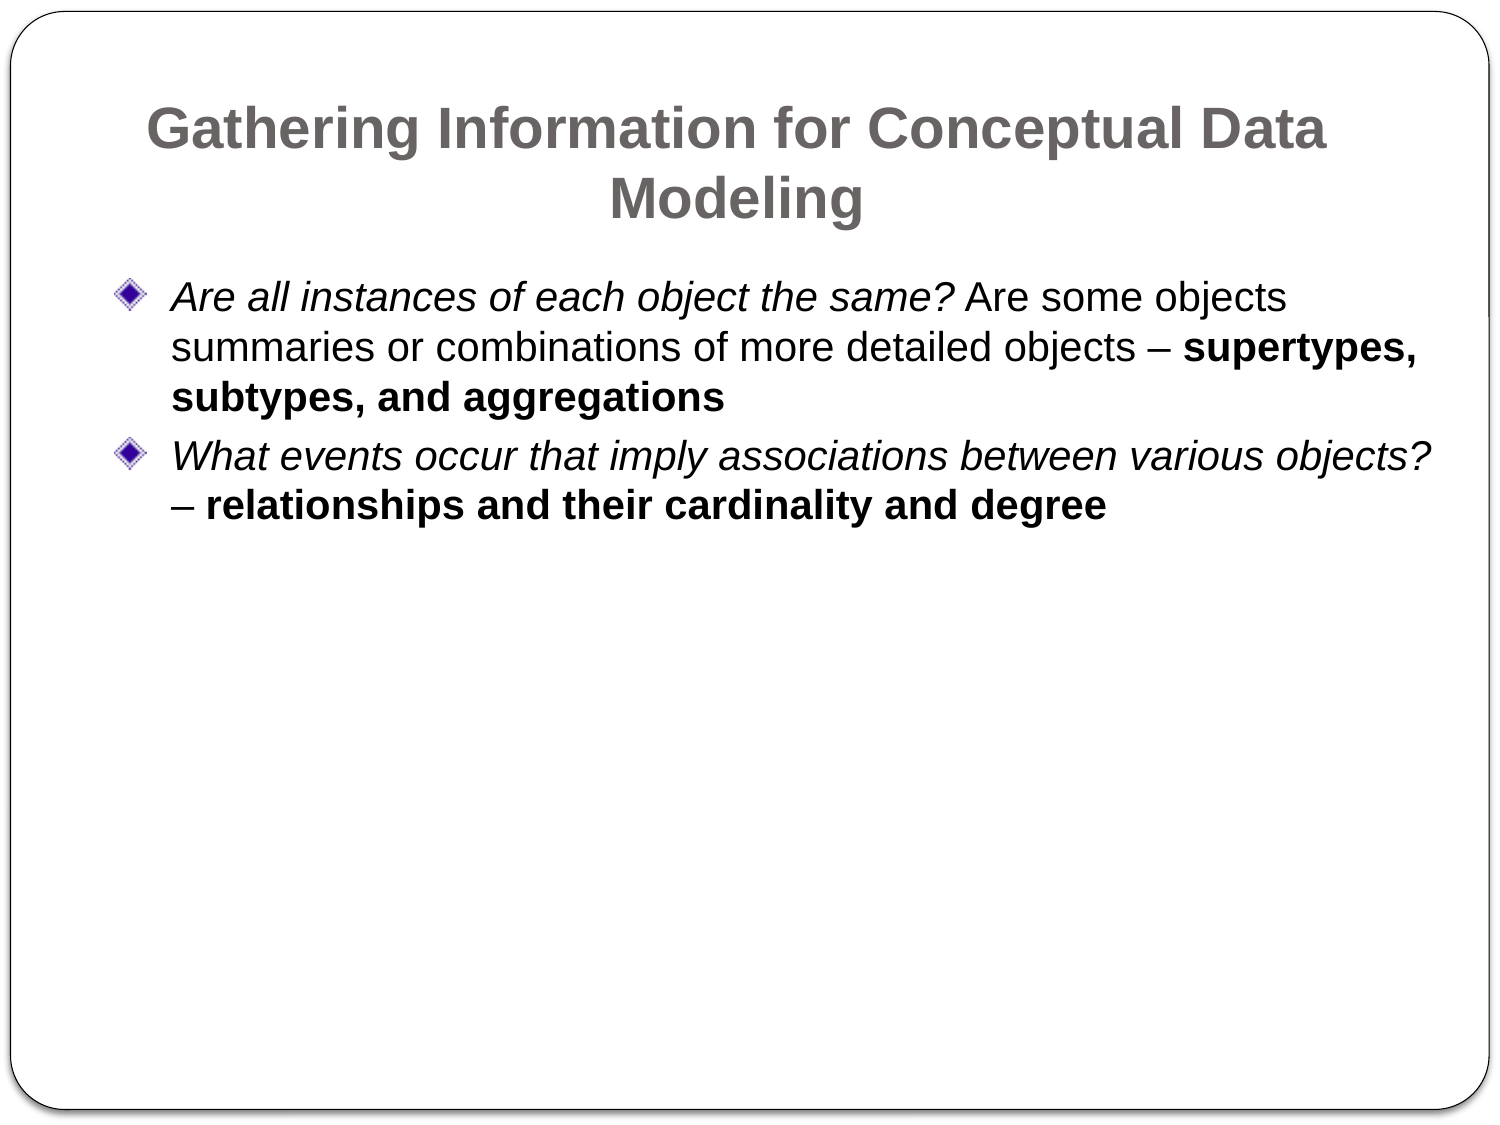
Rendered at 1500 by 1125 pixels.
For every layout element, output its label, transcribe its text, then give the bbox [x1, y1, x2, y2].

picture [114, 278, 147, 311]
text_box Gathering Information for Conceptual Data Modeling [99, 50, 1375, 238]
picture [114, 437, 147, 470]
text_box Are all instances of each object the same? Are some objects summaries or combinations of more detailed objects – supertypes, subtypes, and aggregations What events occur that imply associations between various objects? – relationships and their cardinality and degree [99, 262, 1450, 1075]
